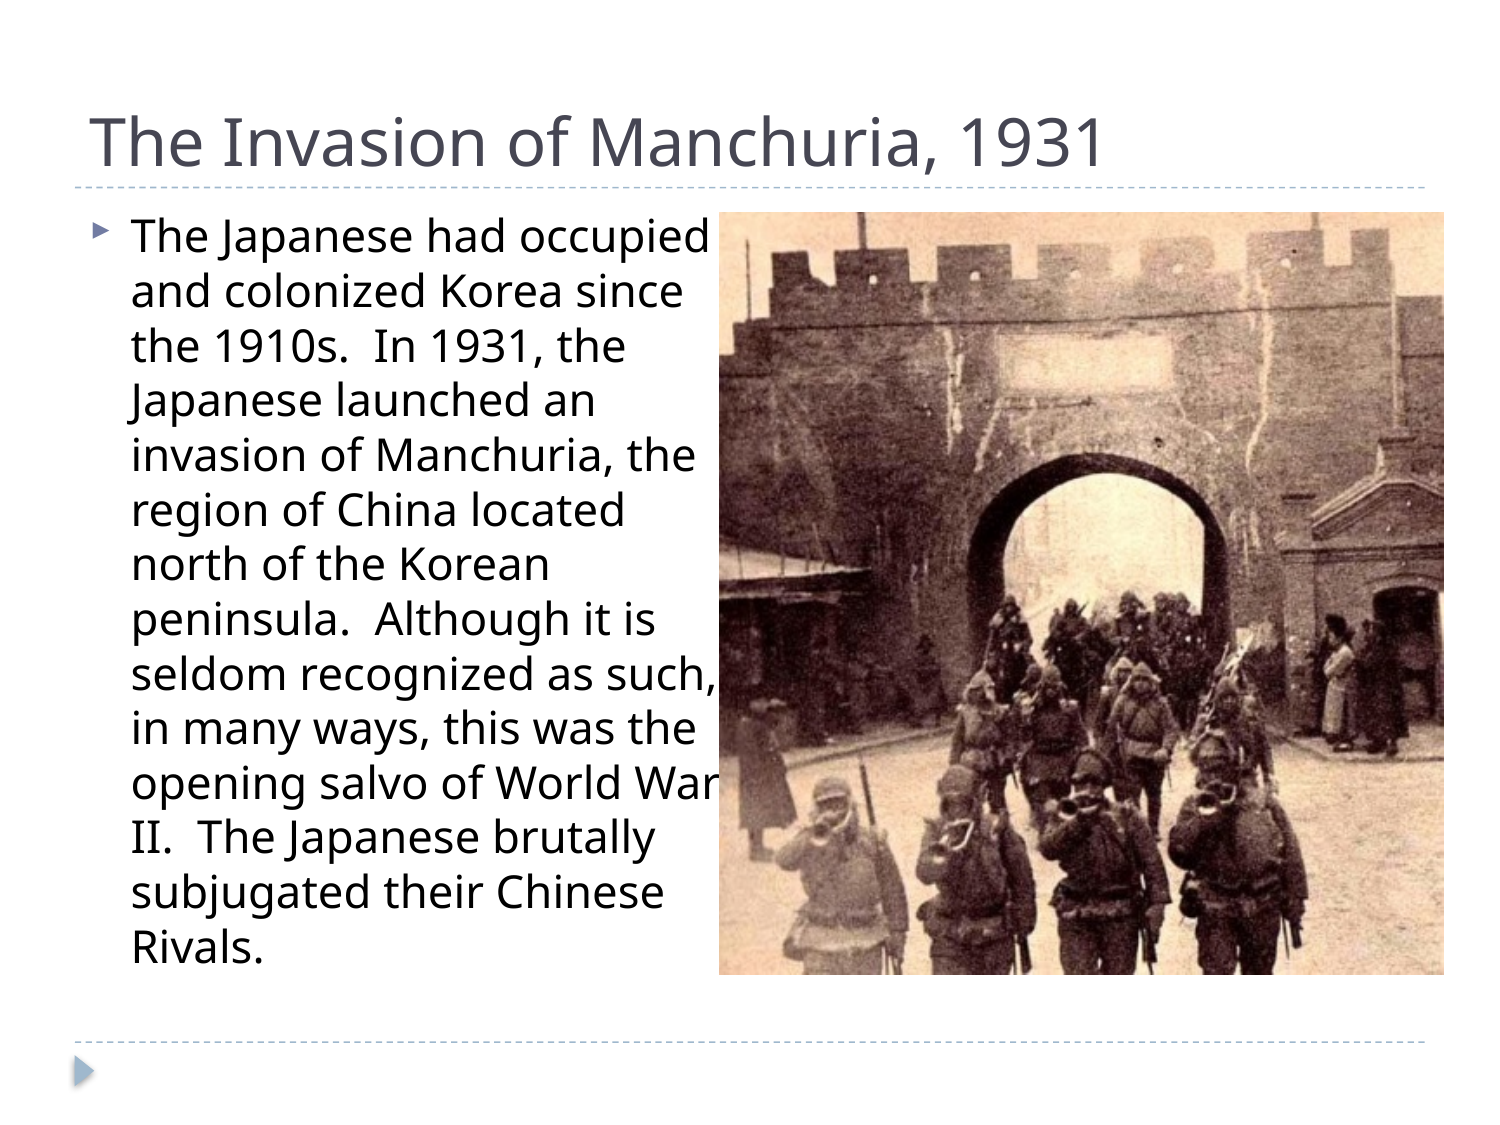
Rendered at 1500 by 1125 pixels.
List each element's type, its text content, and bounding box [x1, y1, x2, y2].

title The Invasion of Manchuria, 1931 [75, 37, 1425, 188]
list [718, 212, 1444, 976]
list The Japanese had occupied and colonized Korea since the 1910s. In 1931, the Japanese launched an invasion of Manchuria, the region of China located north of the Korean peninsula. Although it is seldom recognized as such, in many ways, this was the opening salvo of World War II. The Japanese brutally subjugated their Chinese Rivals. [75, 200, 738, 1010]
